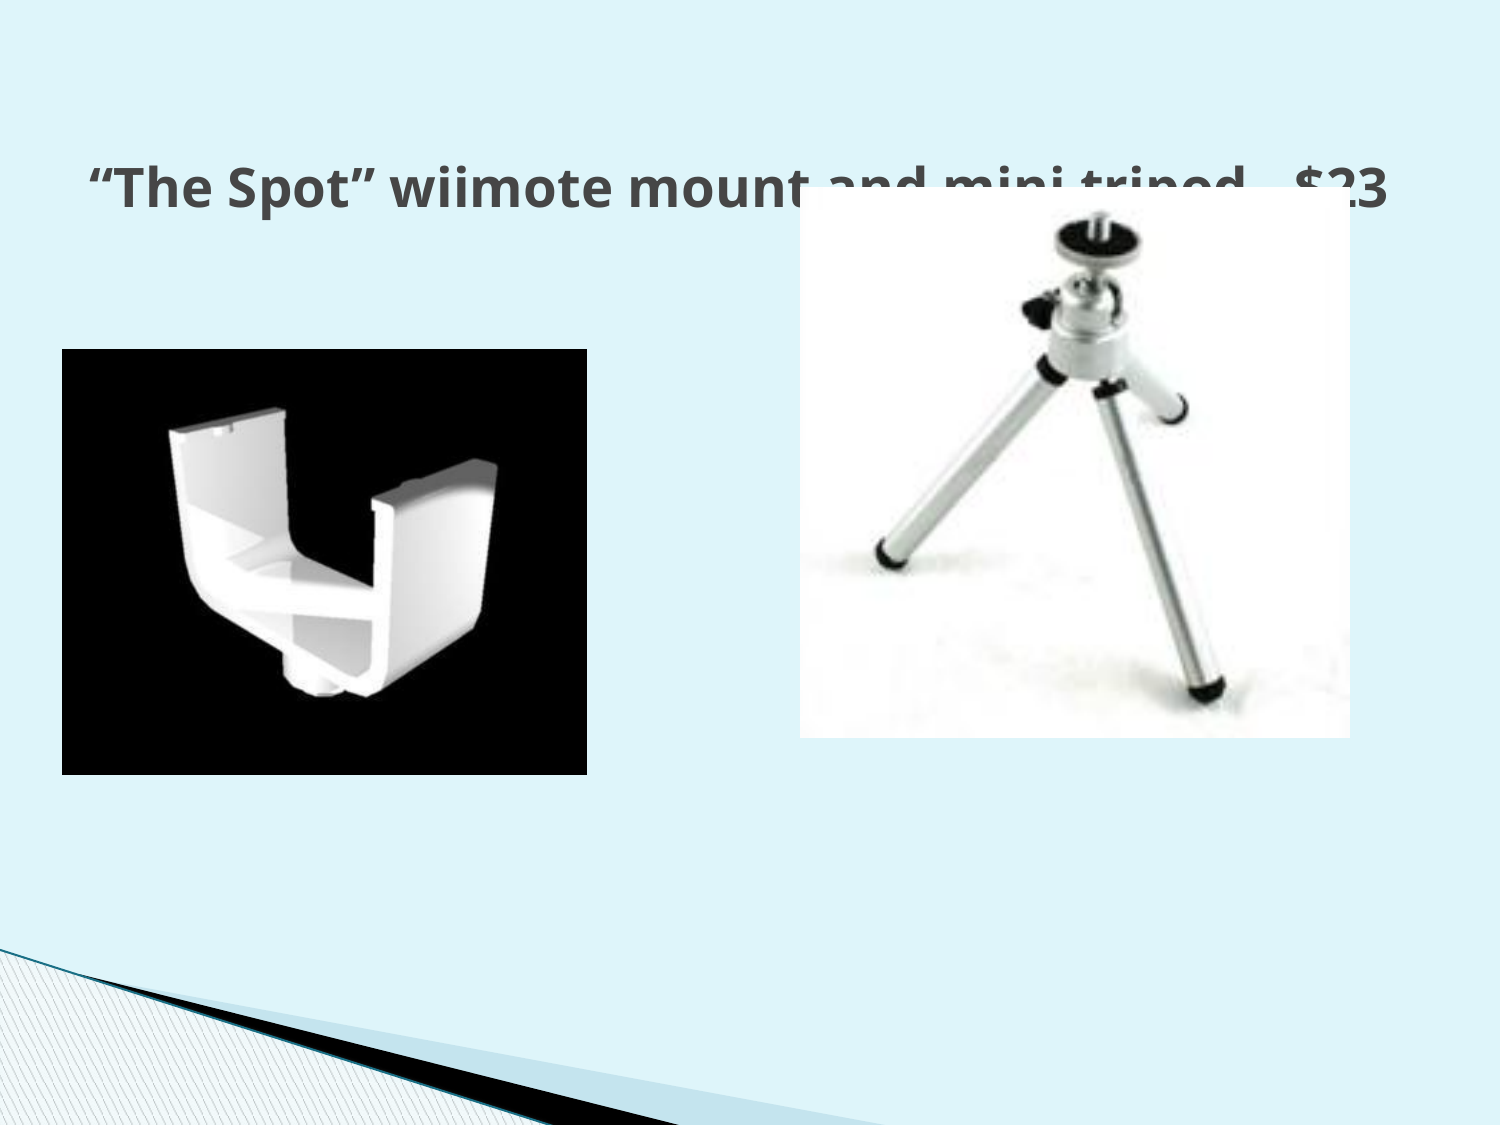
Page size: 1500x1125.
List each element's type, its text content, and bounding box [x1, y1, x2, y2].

picture [799, 187, 1351, 738]
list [62, 349, 587, 776]
title “The Spot” wiimote mount and mini tripod - $23 [75, 125, 1425, 313]
